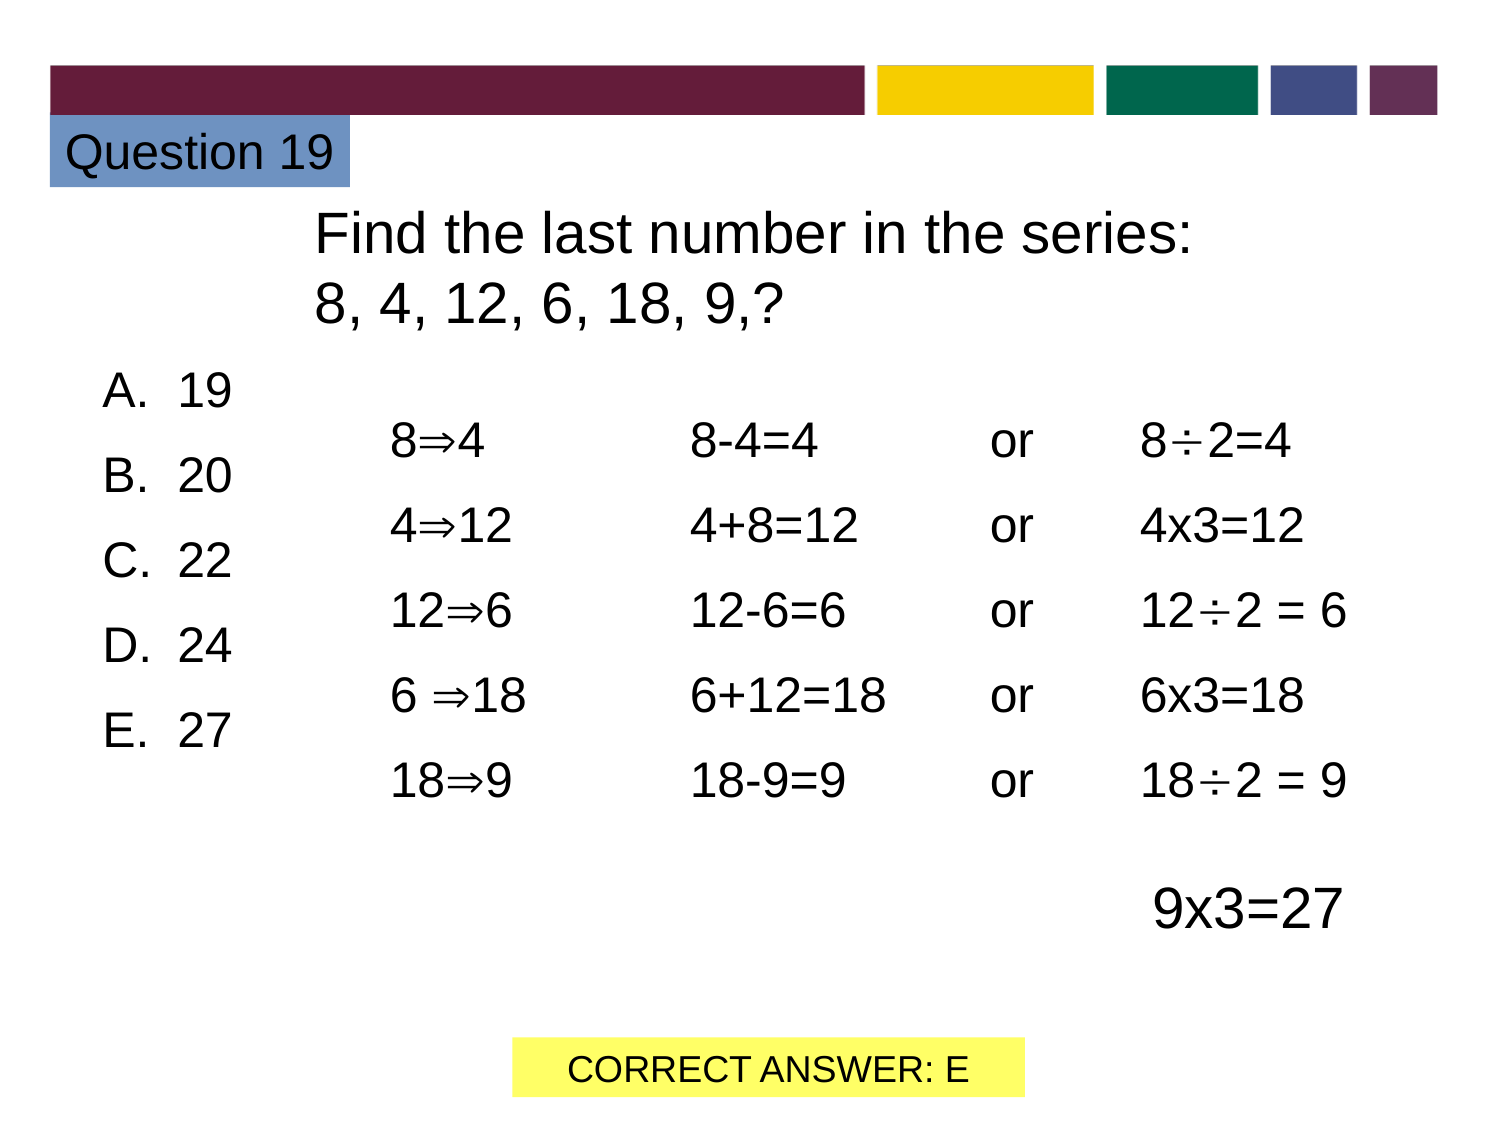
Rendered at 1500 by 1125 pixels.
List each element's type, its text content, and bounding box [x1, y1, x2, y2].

text_box 9x3=27 [1137, 862, 1363, 948]
picture [37, 49, 1438, 116]
text_box Question 19 [49, 123, 350, 188]
text_box 19 20 22 24 27 [87, 349, 463, 765]
text_box 84 8-4=4 or 82=4 412 4+8=12 or 4x3=12 126 12-6=6 or 122 = 6 6 18 6+12=18 or 6x3=18 189 18-9=9 or 182 = 9 [375, 399, 1388, 815]
text_box Find the last number in the series: 8, 4, 12, 6, 18, 9,? [300, 187, 1238, 343]
text_box CORRECT ANSWER: E [512, 1037, 1025, 1098]
